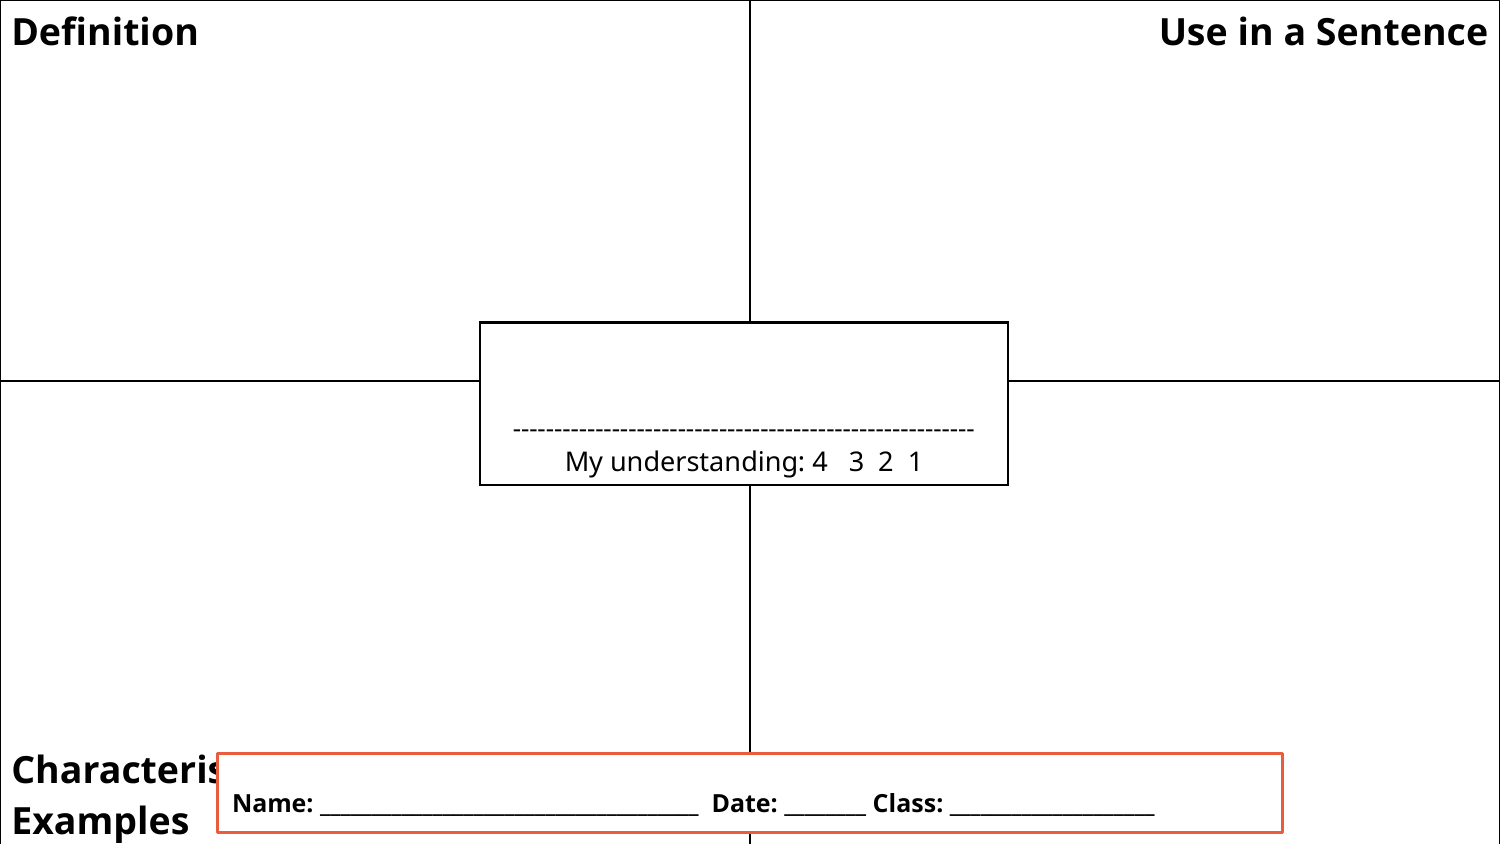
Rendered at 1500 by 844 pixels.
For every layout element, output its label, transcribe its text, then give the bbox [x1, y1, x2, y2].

table_header Definition [1, 1, 749, 380]
table_cell Characteristics/ Examples [1, 382, 749, 844]
table_header Use in a Sentence [751, 1, 1499, 380]
text_box Name: _____________________________________ Date: ________ Class: ____________________ [217, 753, 1283, 833]
table_cell Question [751, 382, 1499, 844]
text_box -------------------------------------------------------- My understanding: 4 3 2 1 [480, 322, 1008, 486]
